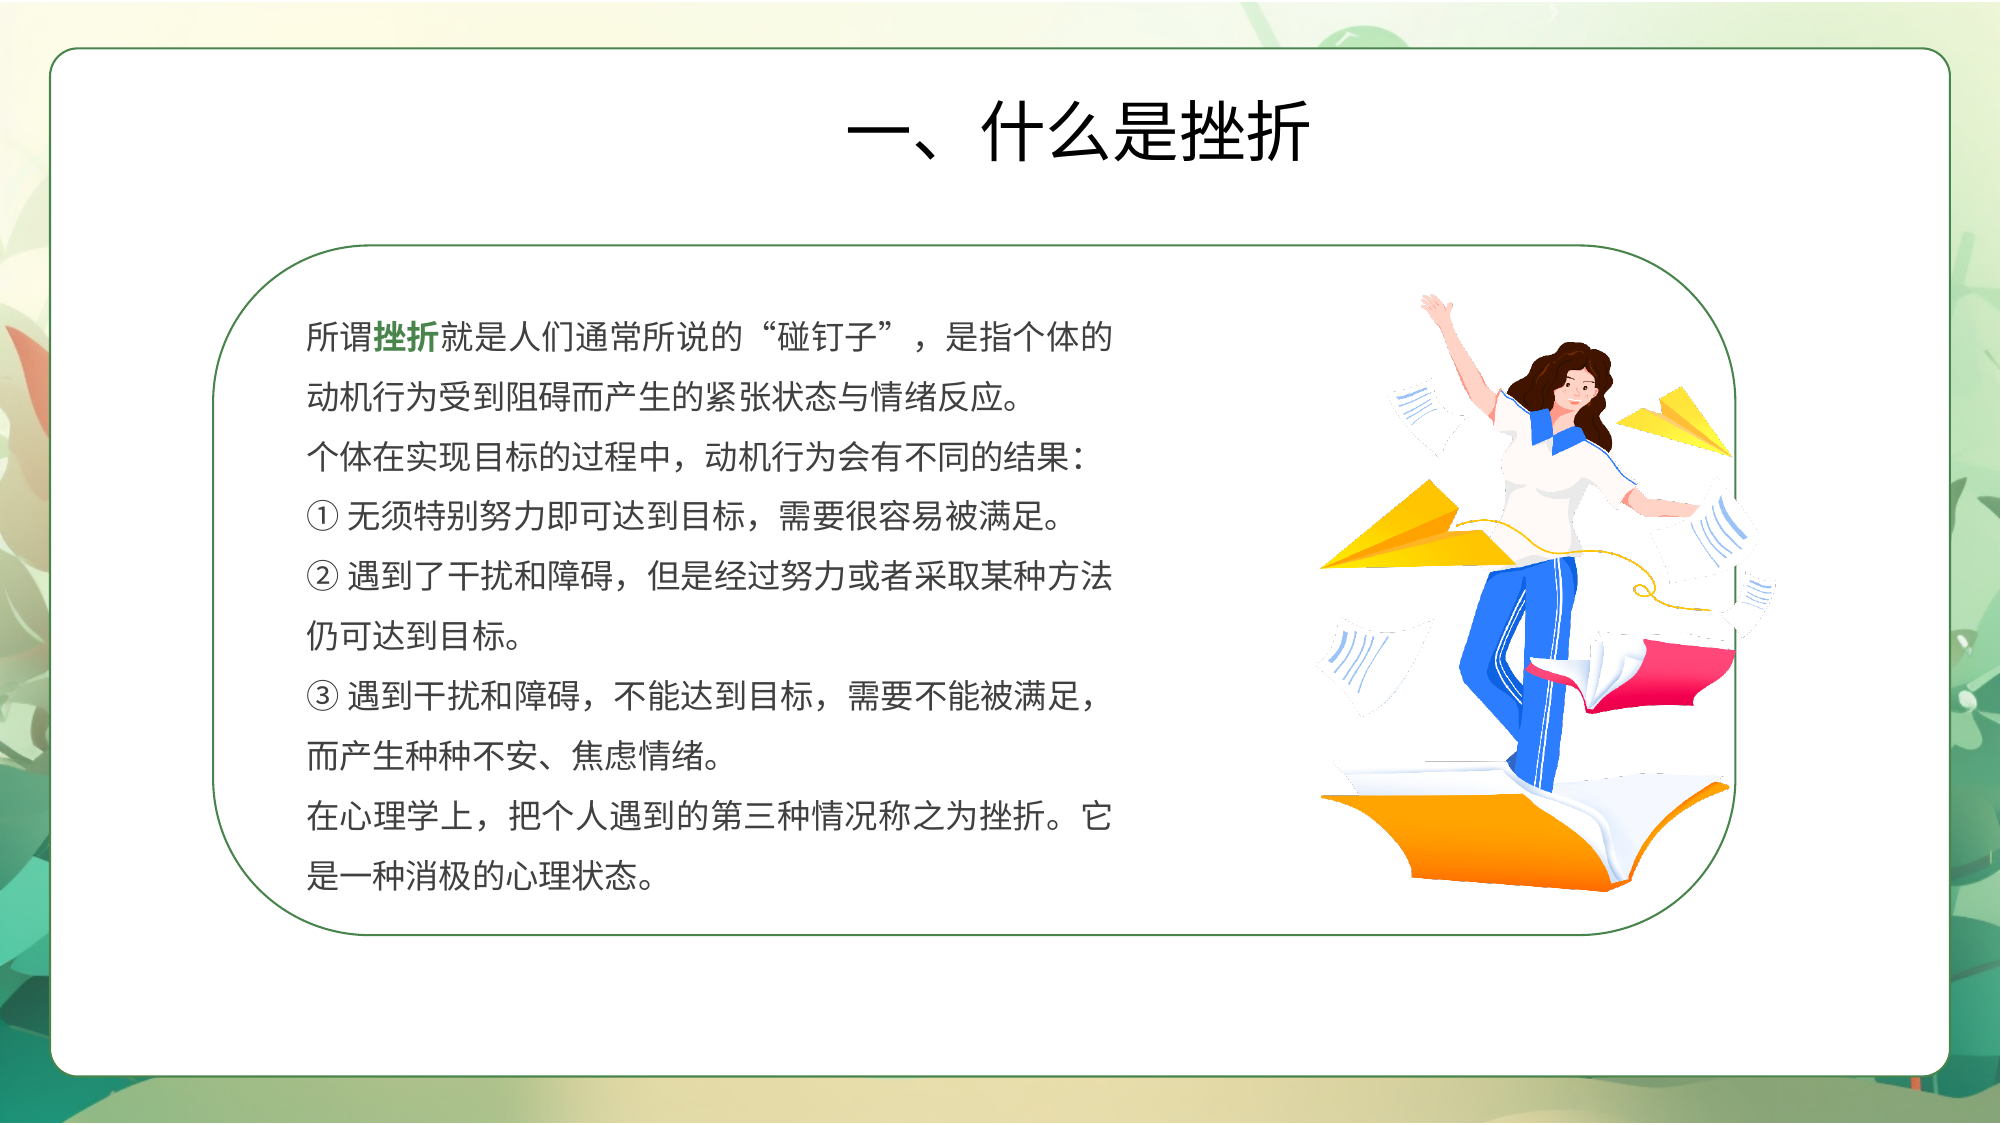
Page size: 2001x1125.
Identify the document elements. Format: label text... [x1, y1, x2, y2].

picture [0, 2, 2000, 1123]
text_box 一、什么是挫折 [459, 82, 1700, 177]
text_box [213, 245, 1736, 936]
